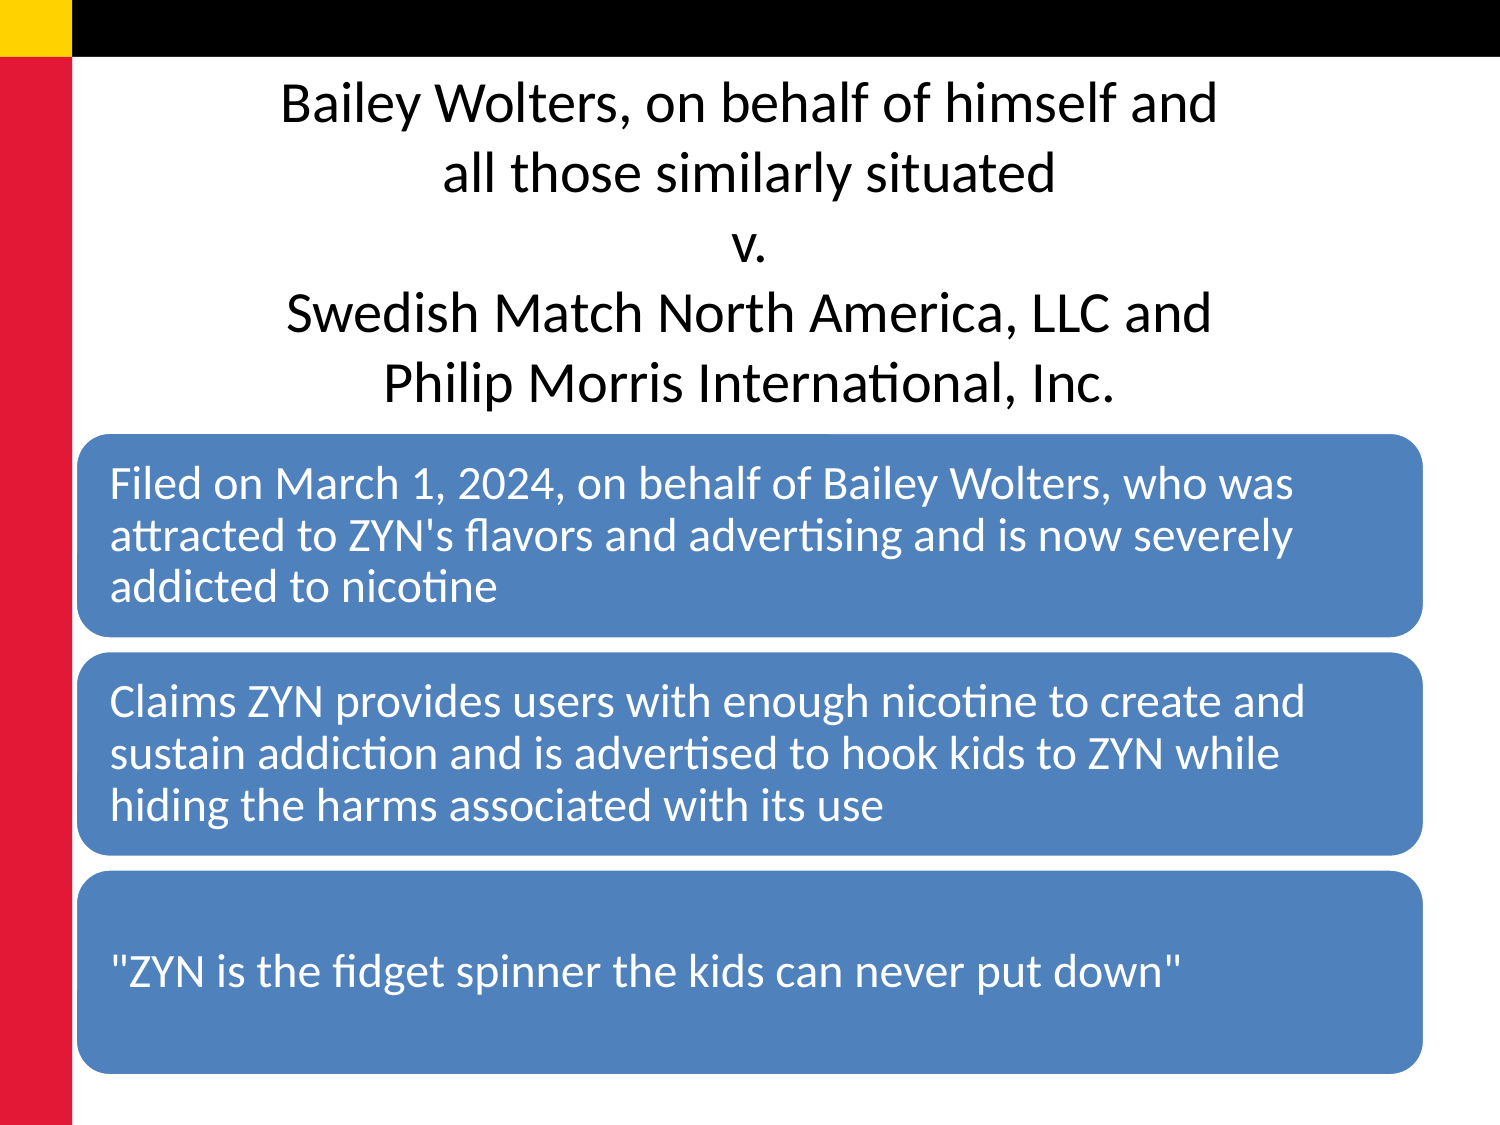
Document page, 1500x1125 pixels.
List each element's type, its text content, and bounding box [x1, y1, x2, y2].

picture [0, 0, 1500, 1125]
title Bailey Wolters, on behalf of himself and all those similarly situated v. Swedish Match North America, LLC and Philip Morris International, Inc. [75, 145, 1425, 334]
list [74, 417, 1426, 1091]
